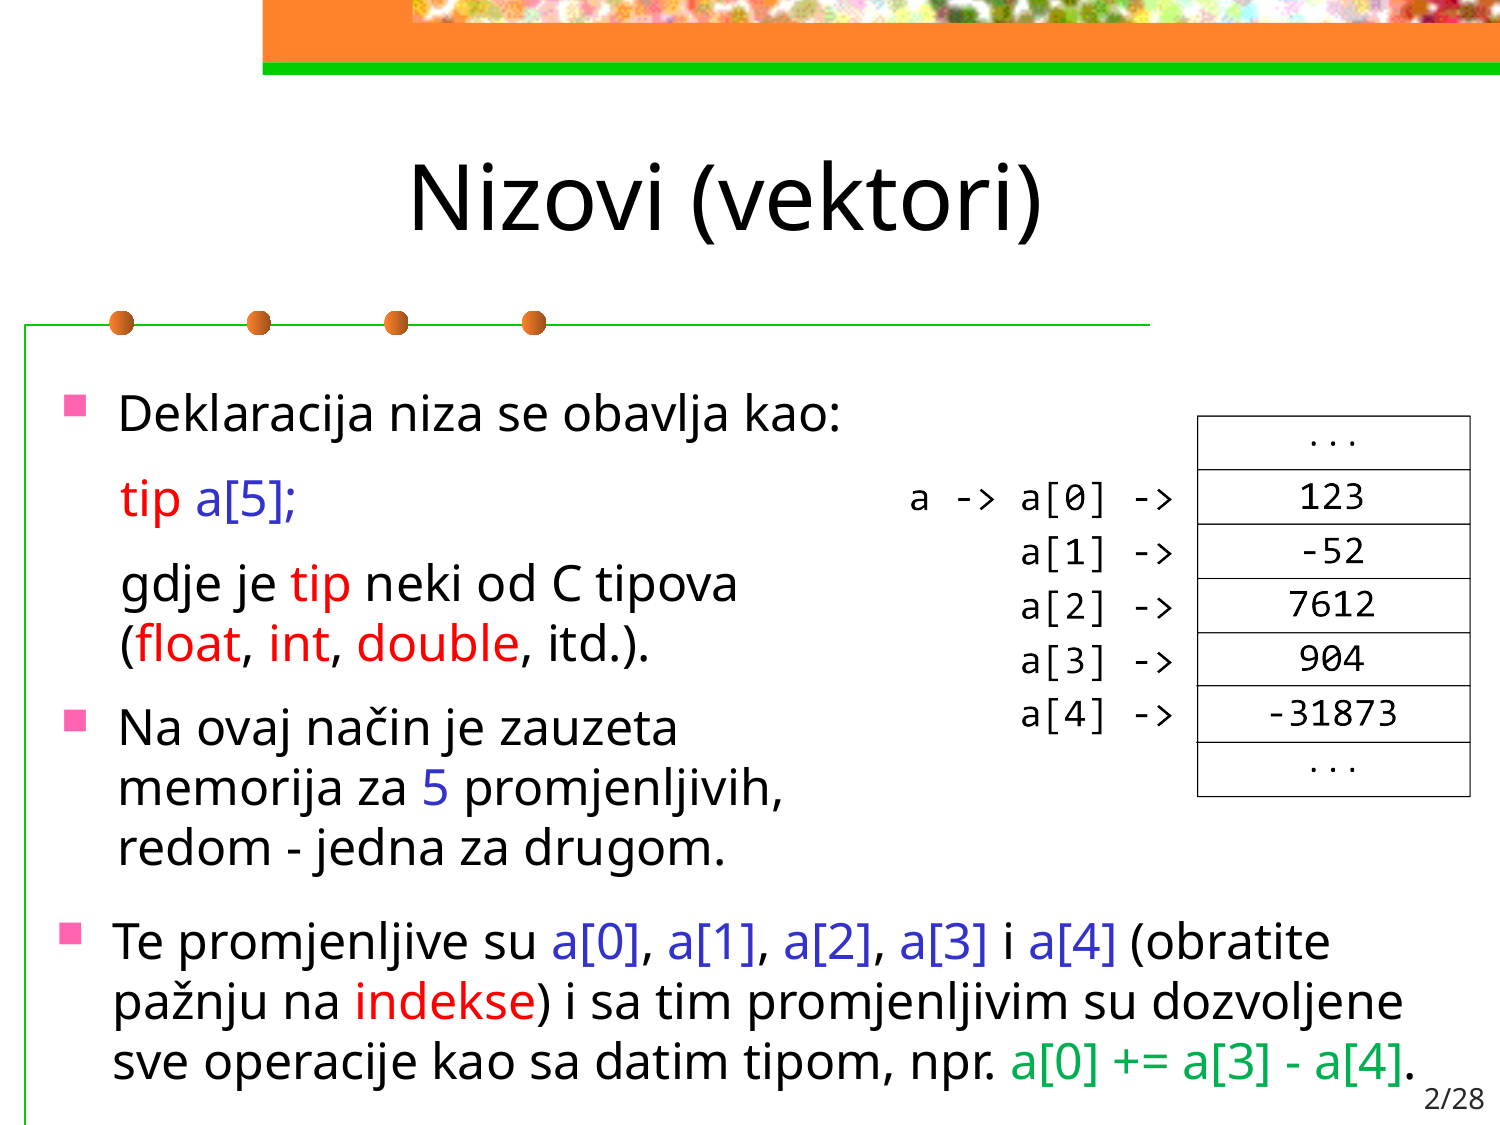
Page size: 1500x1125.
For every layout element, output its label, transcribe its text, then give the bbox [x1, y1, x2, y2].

text_box Deklaracija niza se obavlja kao: tip a[5]; gdje je tip neki od C tipova (float, int, double, itd.). Na ovaj način je zauzeta memorija za 5 promjenljivih, redom - jedna za drugom. [46, 373, 880, 902]
picture [888, 396, 1471, 804]
picture [412, 0, 1500, 23]
title Nizovi (vektori) [87, 99, 1363, 288]
text_box 2/28 [1374, 1072, 1500, 1123]
list Te promjenljive su a[0], a[1], a[2], a[3] i a[4] (obratite pažnju na indekse) i sa tim promjenljivim su dozvoljene sve operacije kao sa datim tipom, npr. a[0] += a[3] - a[4]. [41, 901, 1459, 1094]
